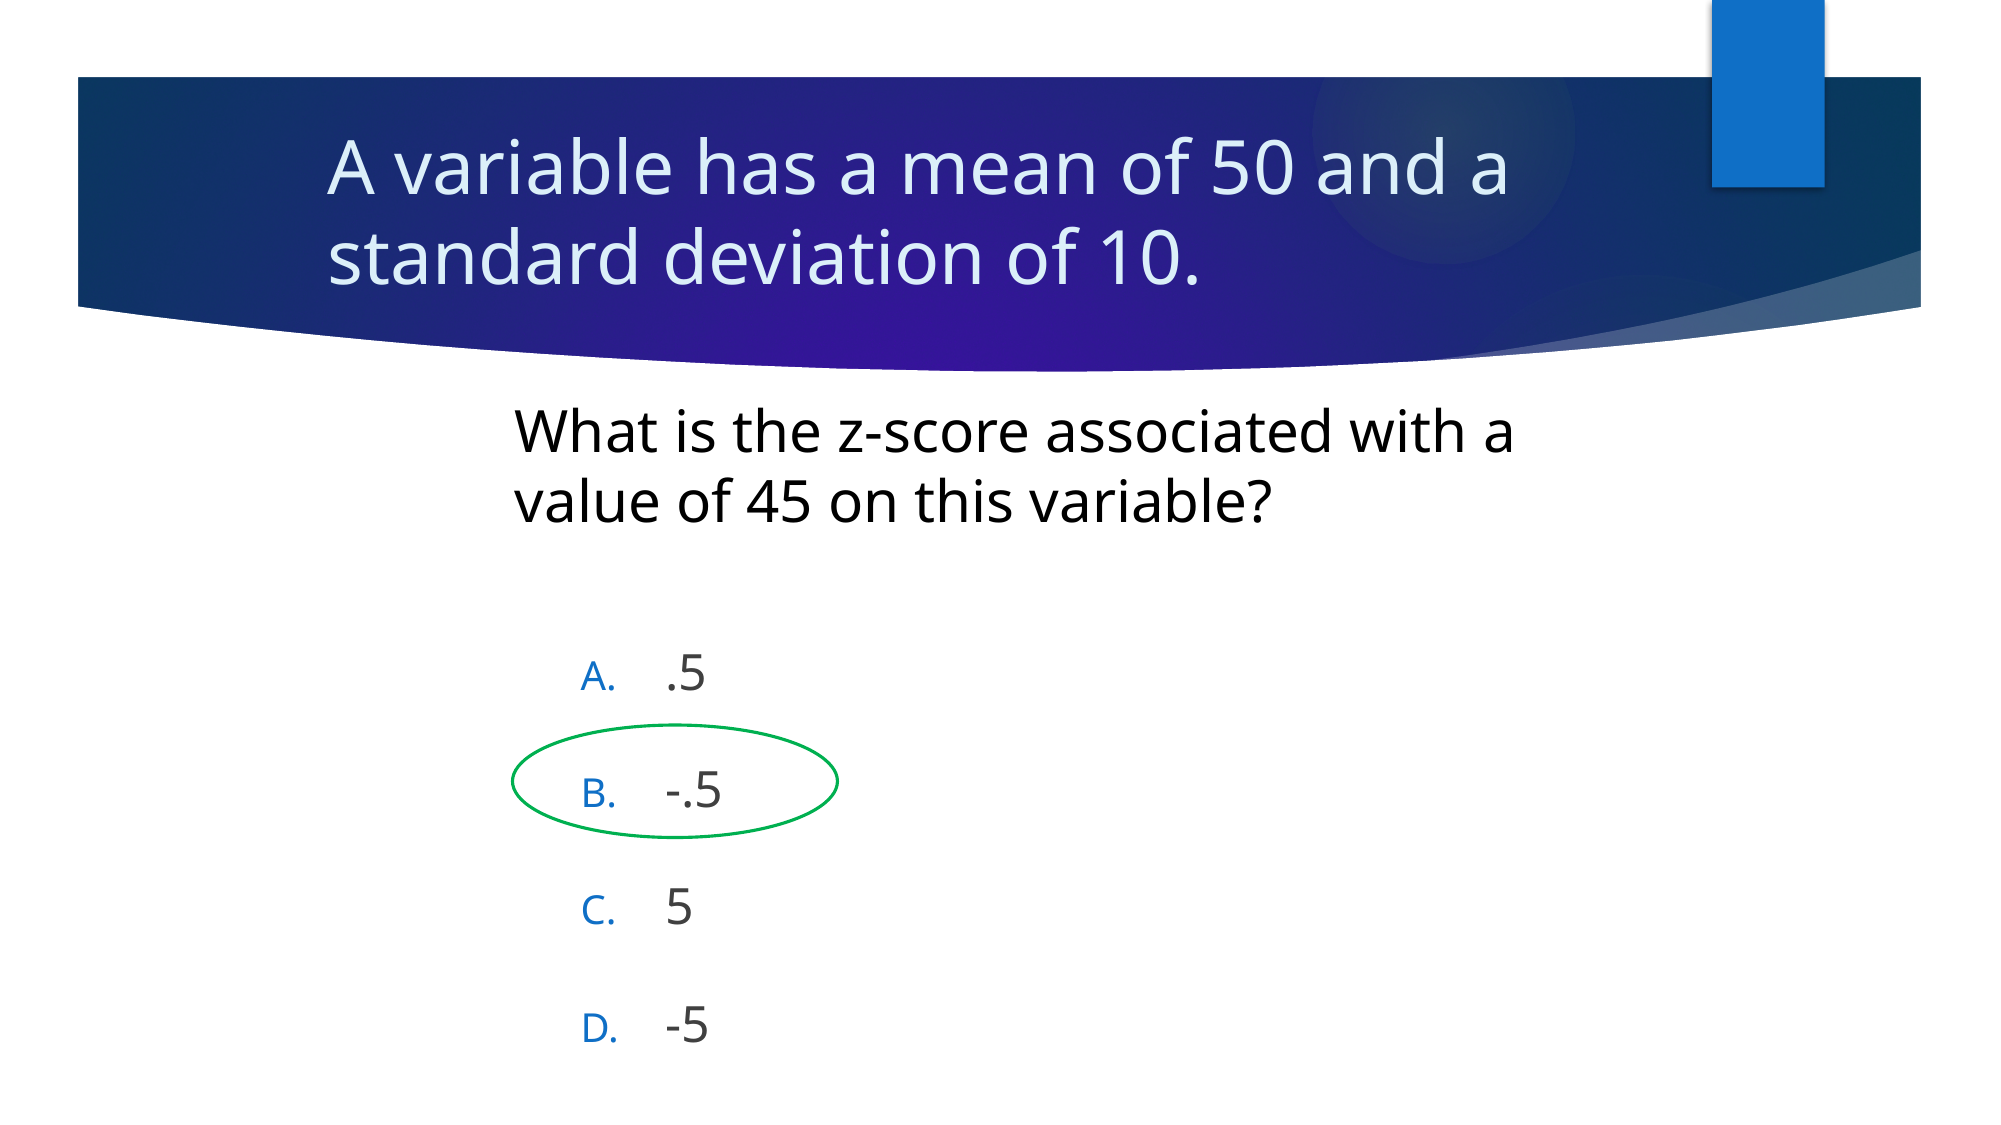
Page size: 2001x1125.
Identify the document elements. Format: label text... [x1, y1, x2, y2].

title A variable has a mean of 50 and a standard deviation of 10. [312, 116, 1663, 304]
list .5 -.5 5 -5 [500, 612, 882, 997]
text_box [510, 723, 840, 840]
text_box What is the z-score associated with a value of 45 on this variable? [499, 370, 1538, 558]
